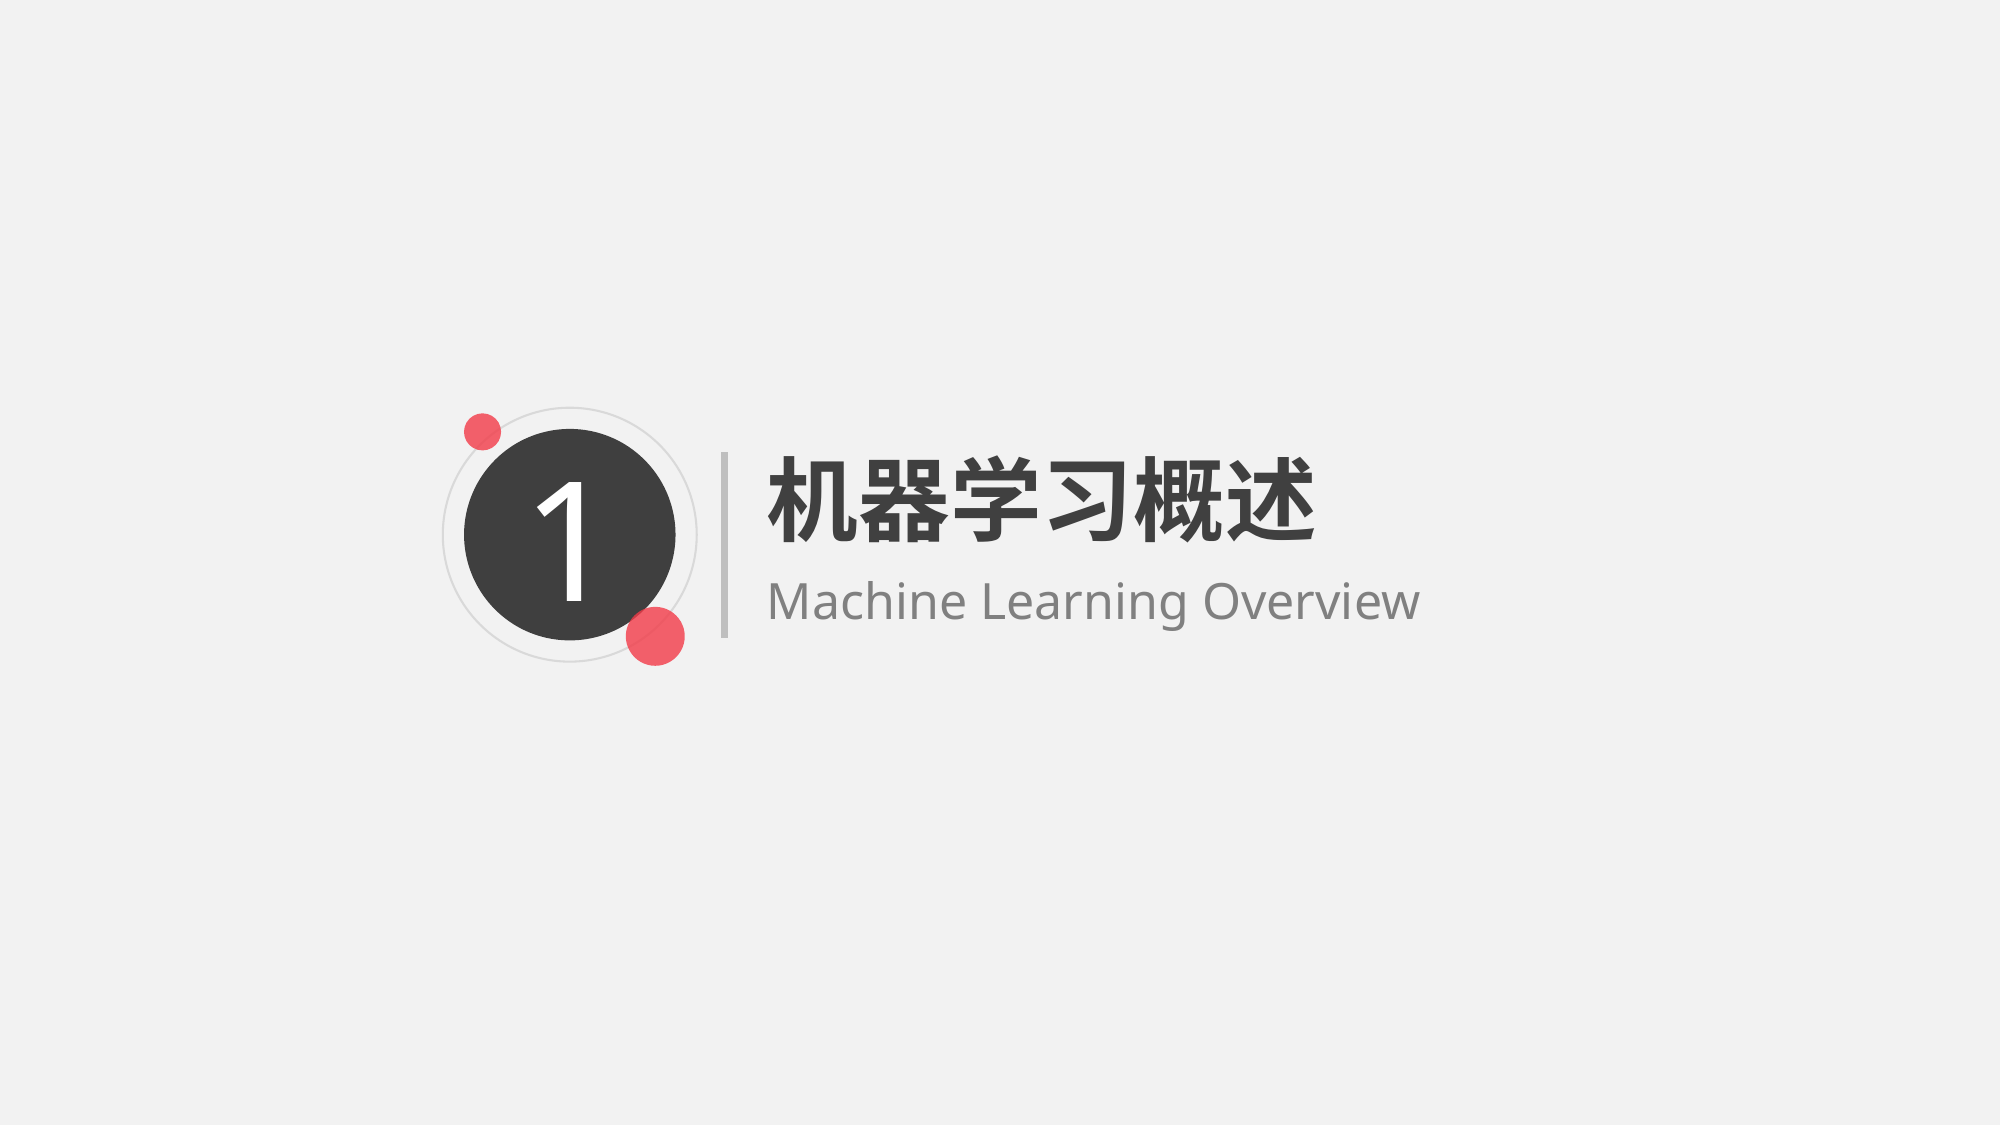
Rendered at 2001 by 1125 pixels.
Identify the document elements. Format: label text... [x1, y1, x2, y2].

text_box 机器学习概述 [752, 435, 1522, 561]
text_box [442, 407, 697, 666]
text_box Machine Learning Overview [752, 561, 1522, 637]
